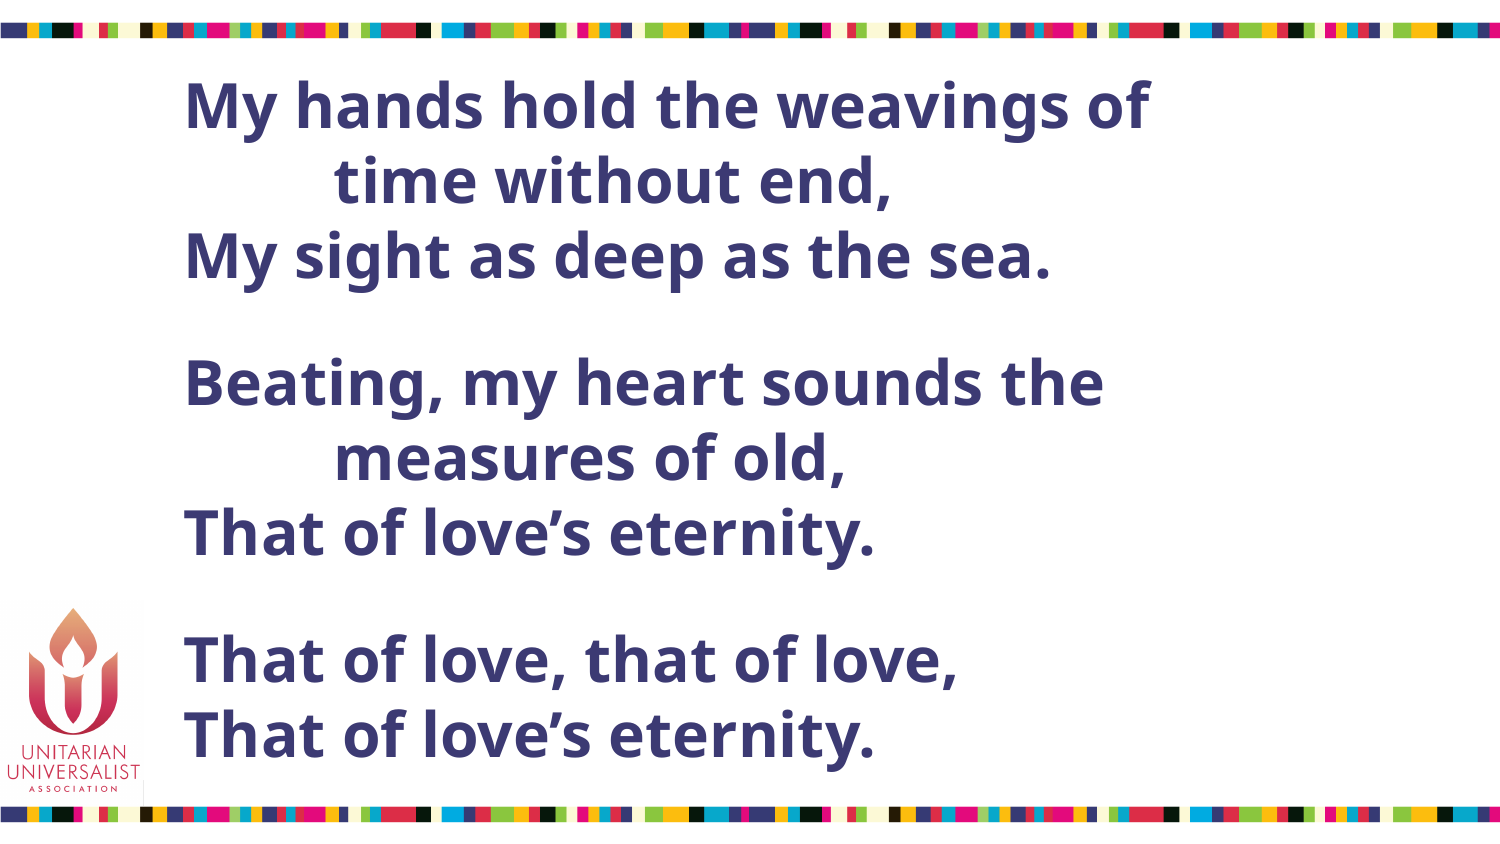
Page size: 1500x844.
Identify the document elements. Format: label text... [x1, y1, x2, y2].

picture [0, 600, 1500, 824]
picture [0, 22, 1500, 40]
text_box My hands hold the weavings of time without end, My sight as deep as the sea. Beating, my heart sounds the measures of old, That of love’s eternity. That of love, that of love, That of love’s eternity. [168, 51, 1456, 785]
